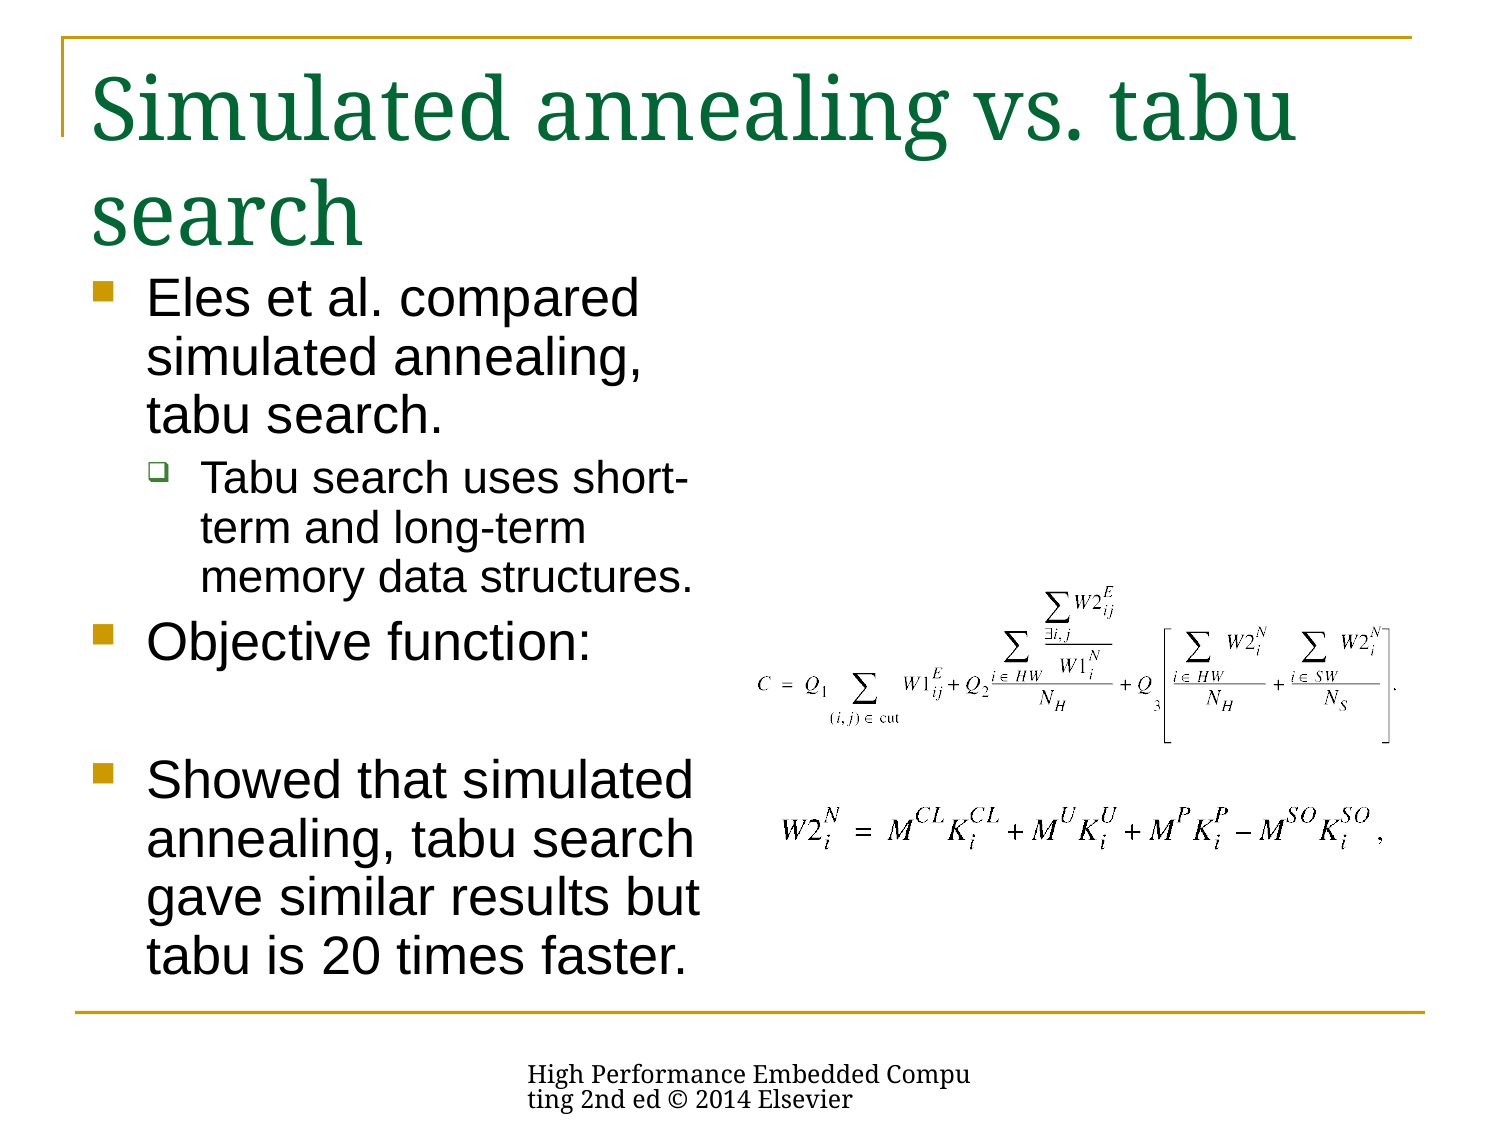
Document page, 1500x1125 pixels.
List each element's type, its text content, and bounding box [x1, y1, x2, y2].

list Eles et al. compared simulated annealing, tabu search. Tabu search uses short-term and long-term memory data structures. Objective function: Showed that simulated annealing, tabu search gave similar results but tabu is 20 times faster. [75, 262, 738, 1006]
title Simulated annealing vs. tabu search [75, 45, 1425, 233]
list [762, 780, 1426, 872]
footer High Performance Embedded Computing 2nd ed © 2014 Elsevier [512, 1025, 988, 1100]
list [749, 574, 1413, 765]
